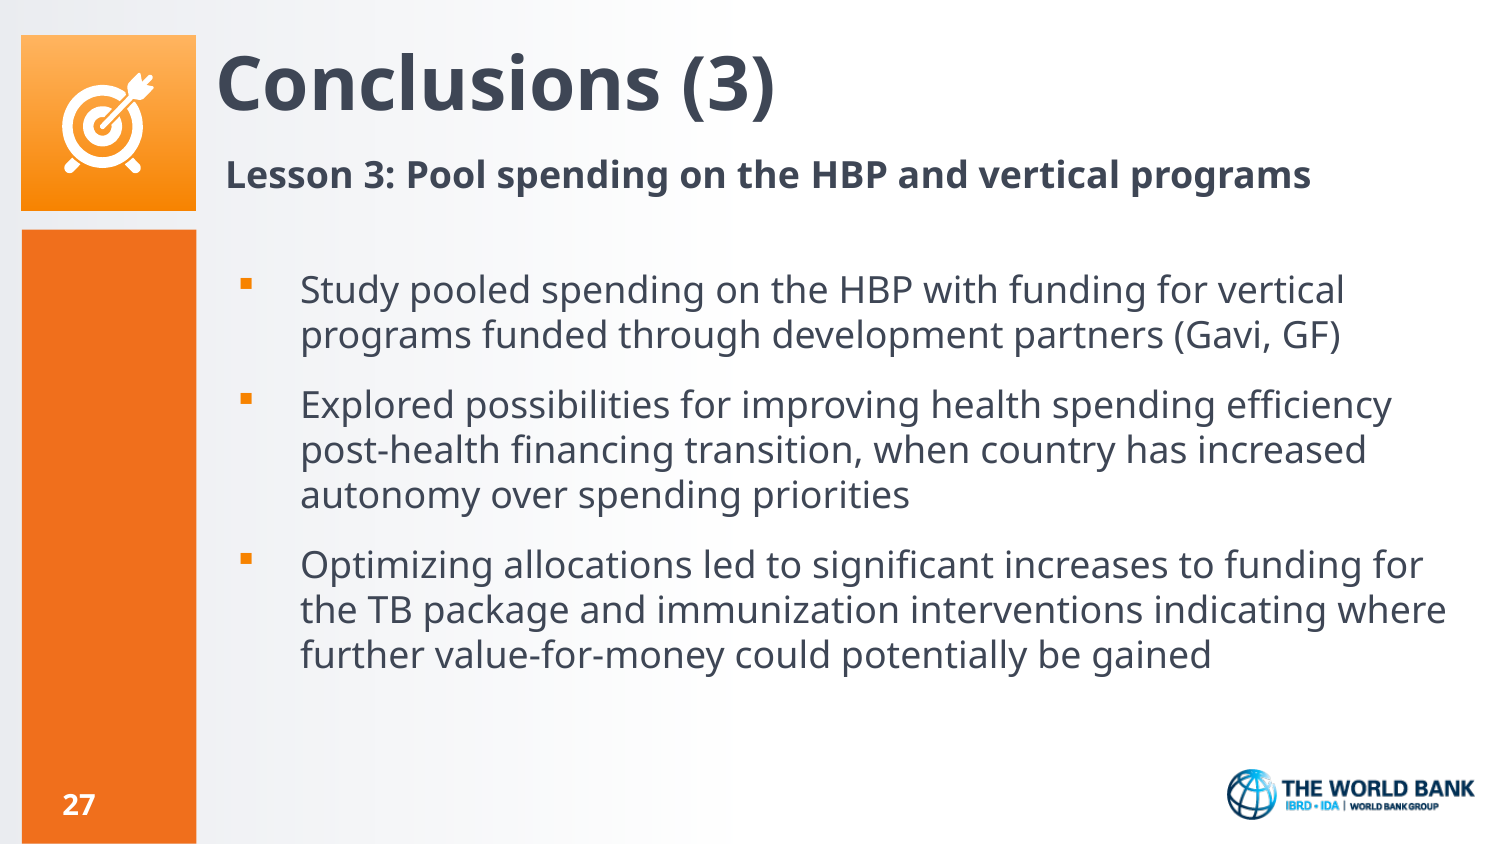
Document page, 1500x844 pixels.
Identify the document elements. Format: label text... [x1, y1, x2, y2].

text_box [61, 72, 154, 174]
title Conclusions (3) [215, 27, 1440, 127]
text_box Lesson 3: Pool spending on the HBP and vertical programs Study pooled spending on the HBP with funding for vertical programs funded through development partners (Gavi, GF) Explored possibilities for improving health spending efficiency post-health financing transition, when country has increased autonomy over spending priorities Optimizing allocations led to significant increases to funding for the TB package and immunization interventions indicating where further value-for-money could potentially be gained [224, 151, 1479, 817]
